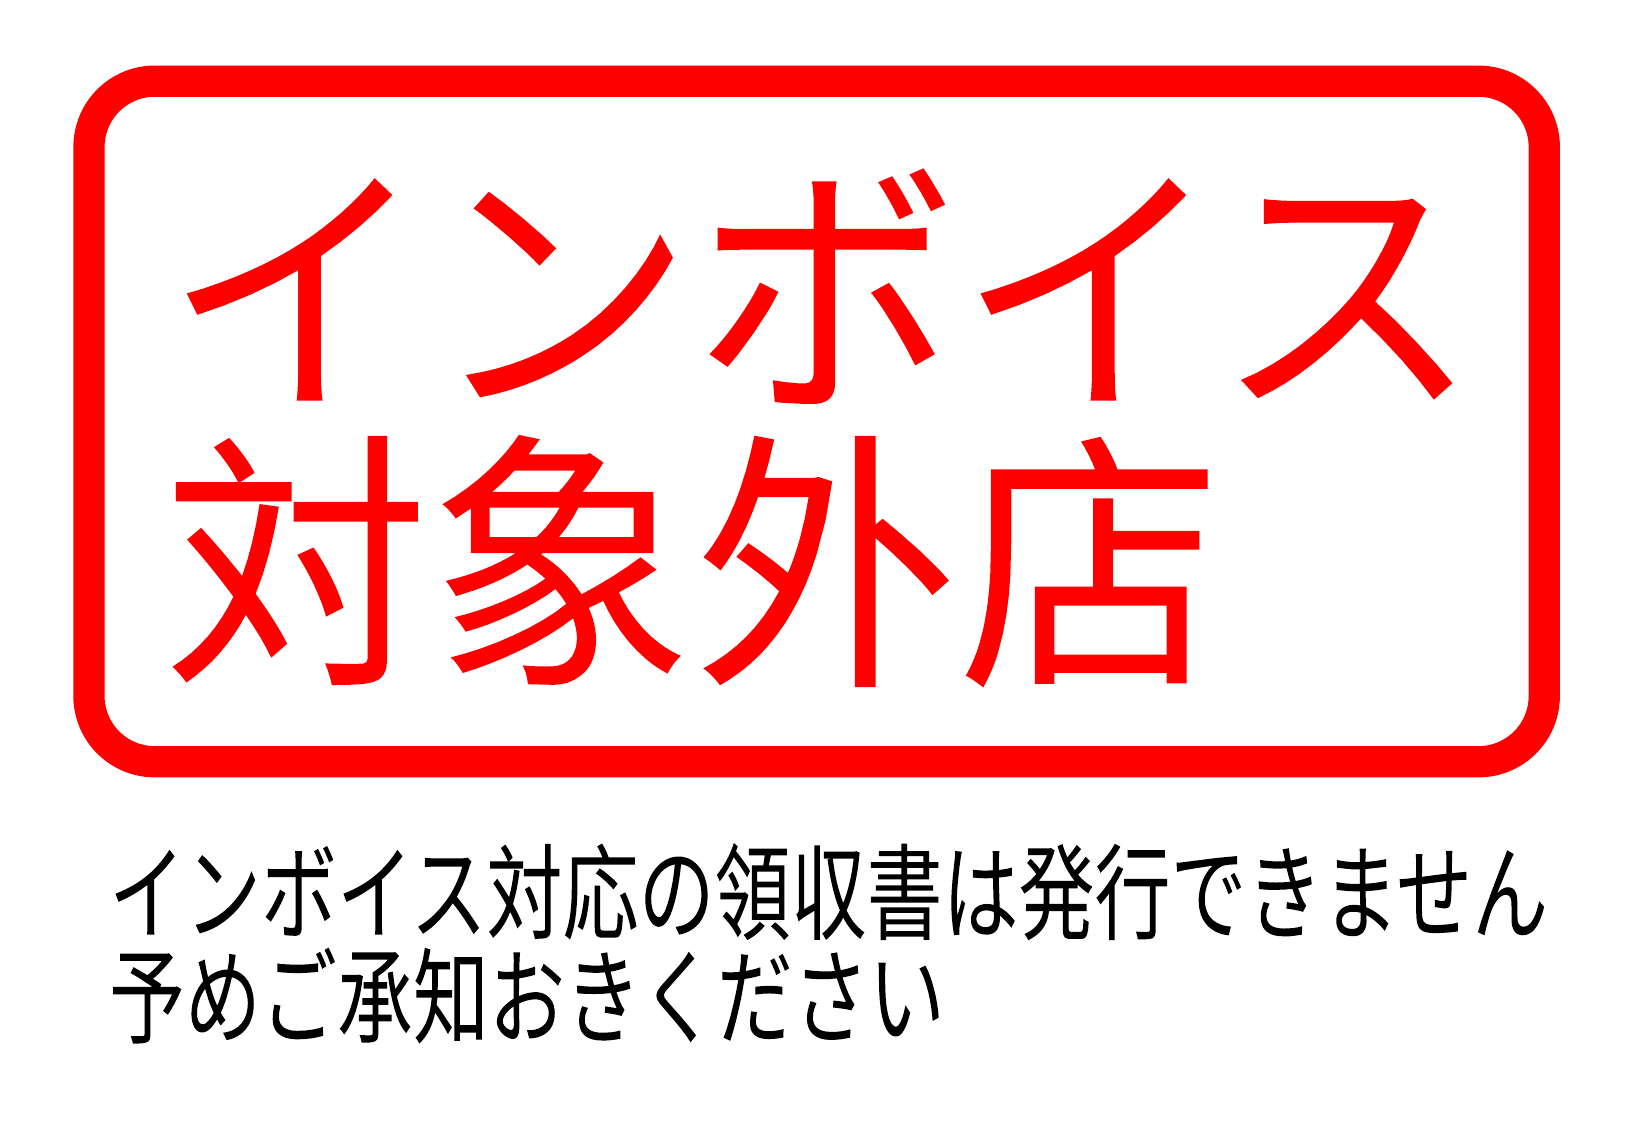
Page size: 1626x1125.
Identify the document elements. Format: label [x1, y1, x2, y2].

text_box [86, 79, 1547, 764]
